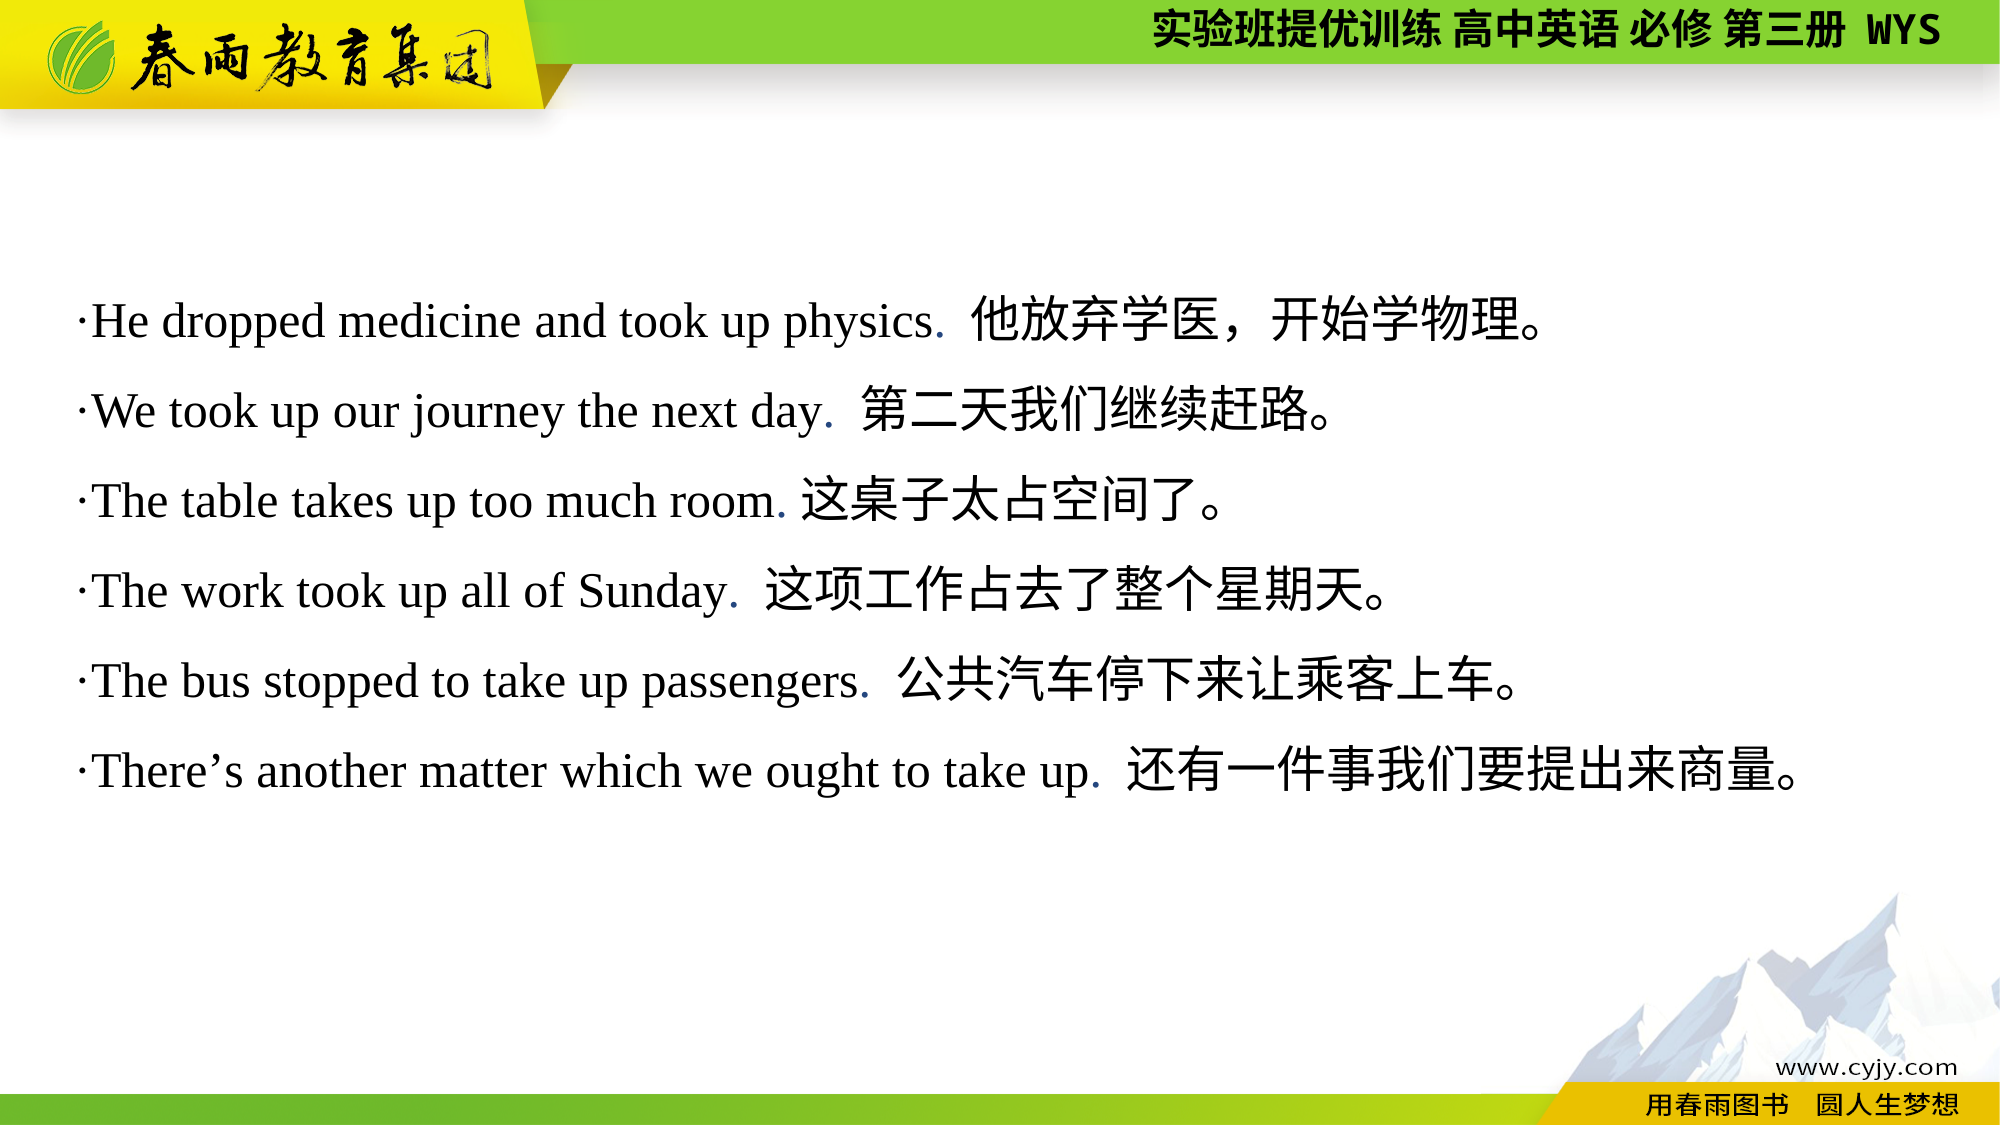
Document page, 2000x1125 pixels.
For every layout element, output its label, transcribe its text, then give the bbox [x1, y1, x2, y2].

list ·He dropped medicine and took up physics. 他放弃学医，开始学物理。 ·We took up our journey the next day. 第二天我们继续赶路。 ·The table takes up too much room.这桌子太占空间了。 ·The work took up all of Sunday. 这项工作占去了整个星期天。 ·The bus stopped to take up passengers. 公共汽车停下来让乘客上车。 ·There’s another matter which we ought to take up. 还有一件事我们要提出来商量。 [59, 249, 1944, 799]
picture [0, 0, 2000, 1125]
